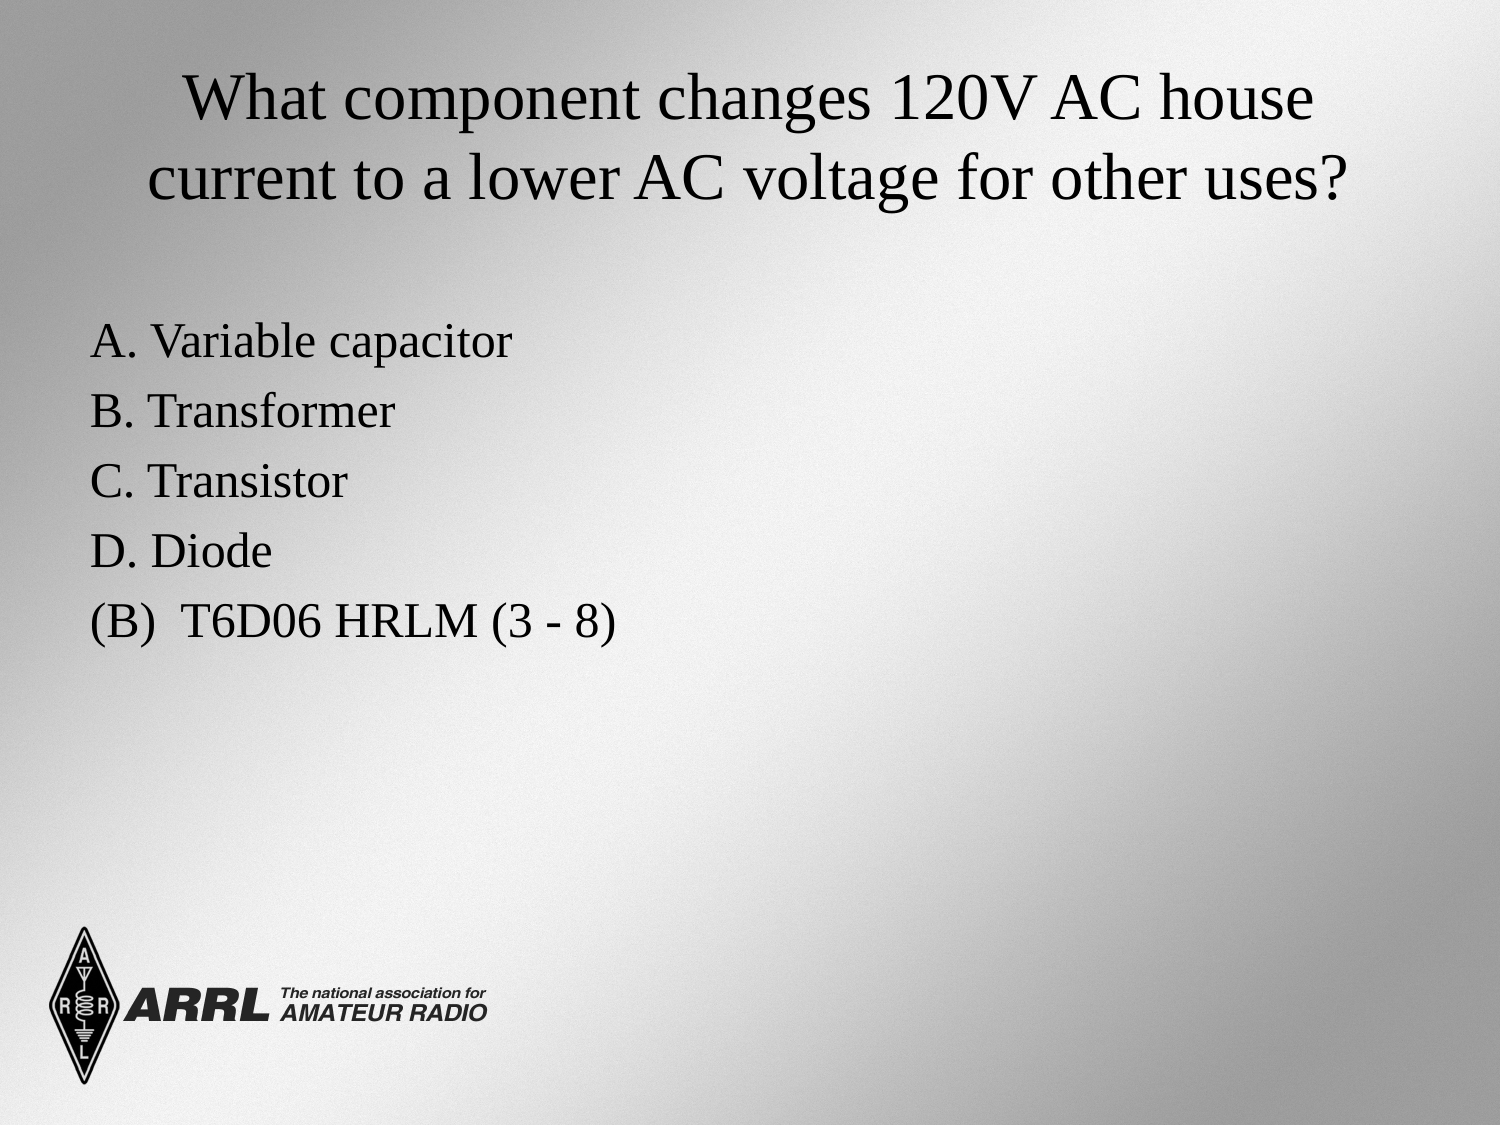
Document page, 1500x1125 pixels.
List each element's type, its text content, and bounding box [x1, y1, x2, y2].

picture [0, 0, 1500, 1125]
list A. Variable capacitor B. Transformer C. Transistor D. Diode (B) T6D06 HRLM (3 - 8) [75, 299, 1425, 1005]
title What component changes 120V AC house current to a lower AC voltage for other uses? [75, 45, 1425, 233]
